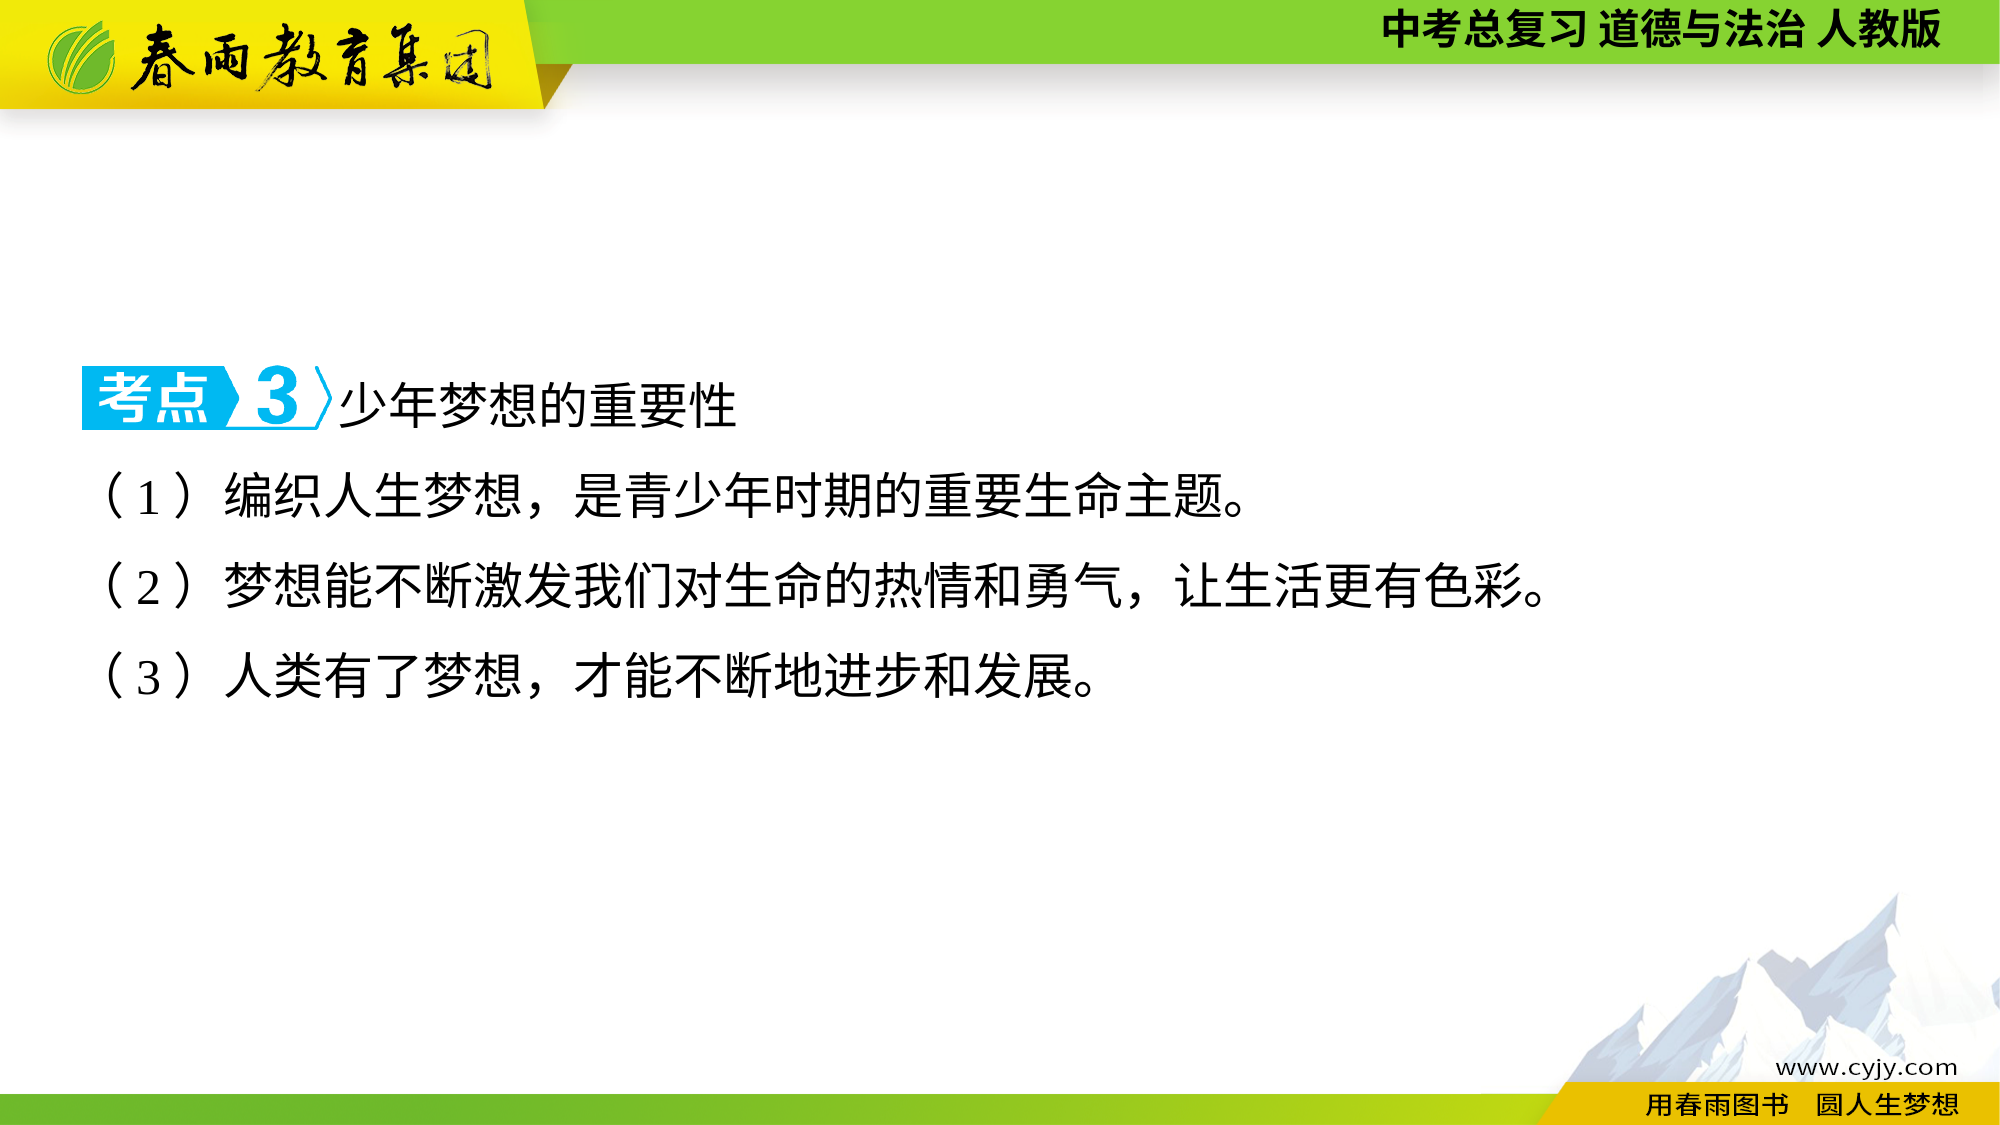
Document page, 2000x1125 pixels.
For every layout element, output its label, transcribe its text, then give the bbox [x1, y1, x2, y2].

list 少年梦想的重要性 （1）编织人生梦想，是青少年时期的重要生命主题。 （2）梦想能不断激发我们对生命的热情和勇气，让生活更有色彩。 （3）人类有了梦想，才能不断地进步和发展。 [59, 337, 1944, 705]
picture [0, 0, 2000, 1125]
